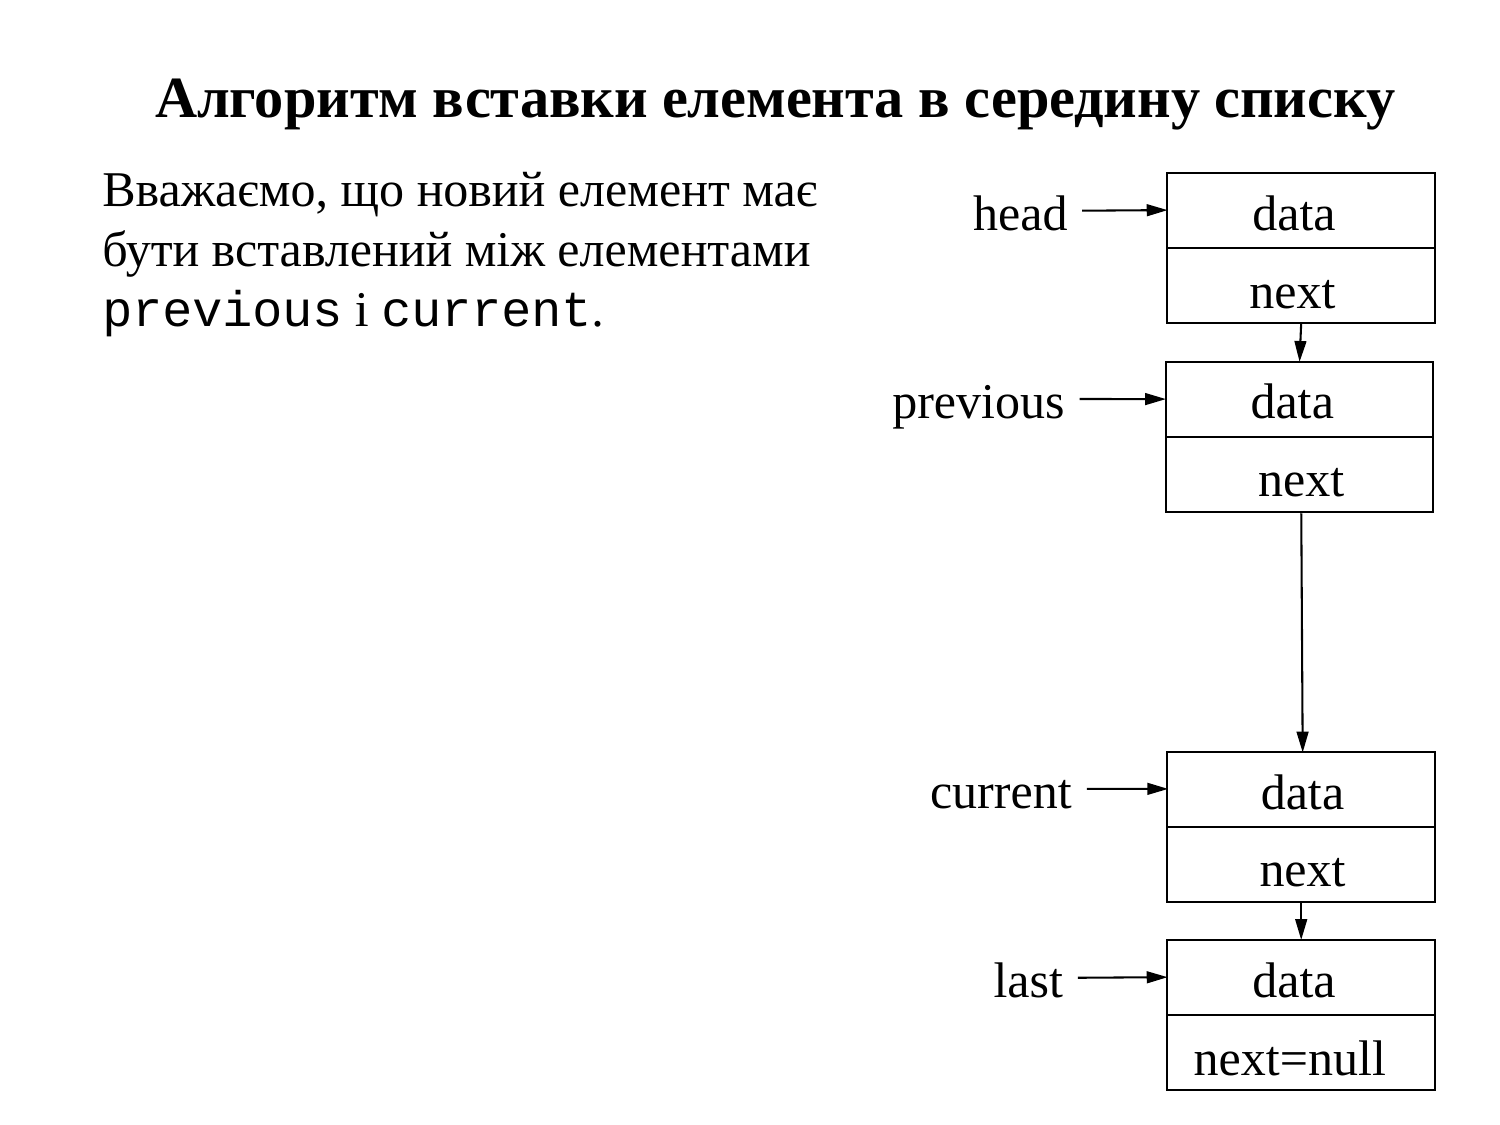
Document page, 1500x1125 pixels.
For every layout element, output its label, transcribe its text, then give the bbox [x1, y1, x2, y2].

title Алгоритм вставки елемента в середину списку [112, 37, 1439, 151]
text_box Вважаємо, що новий елемент має бути вставлений між елементами previous і current. [87, 148, 838, 344]
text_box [876, 172, 1436, 1095]
